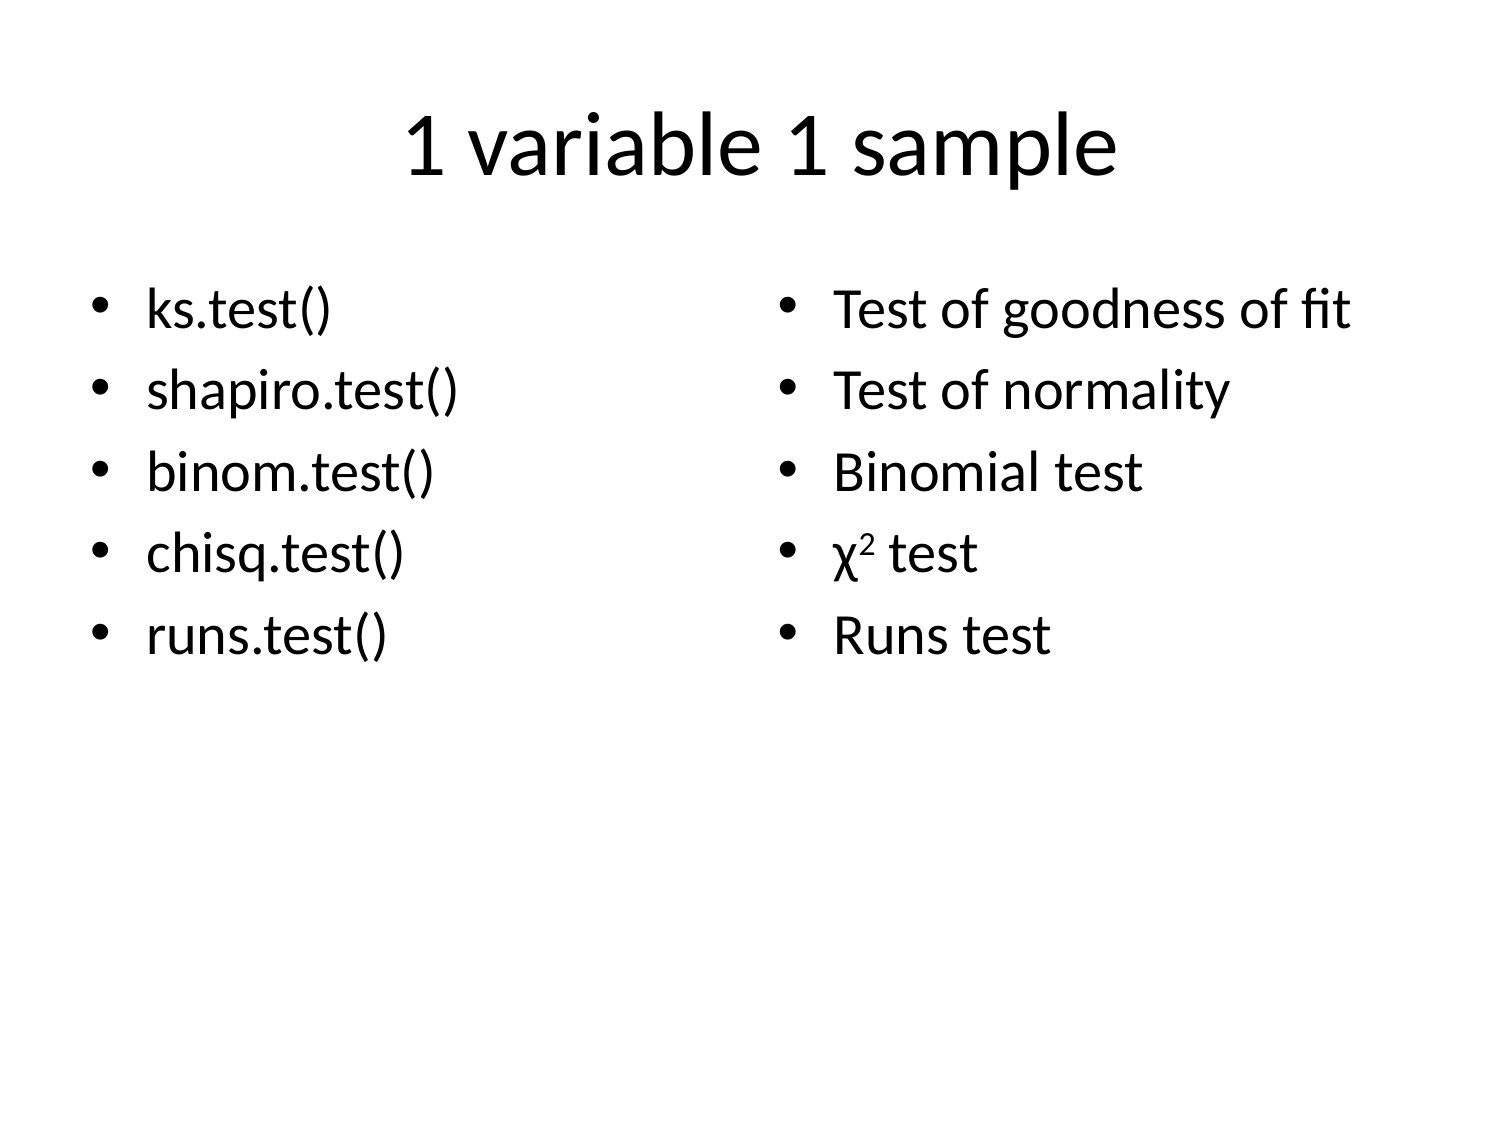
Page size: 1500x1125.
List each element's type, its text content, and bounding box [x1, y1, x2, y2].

title 1 variable 1 sample [75, 45, 1425, 233]
list Test of goodness of fit Test of normality Binomial test χ2 test Runs test [762, 262, 1425, 1005]
list ks.test() shapiro.test() binom.test() chisq.test() runs.test() [75, 262, 738, 1005]
